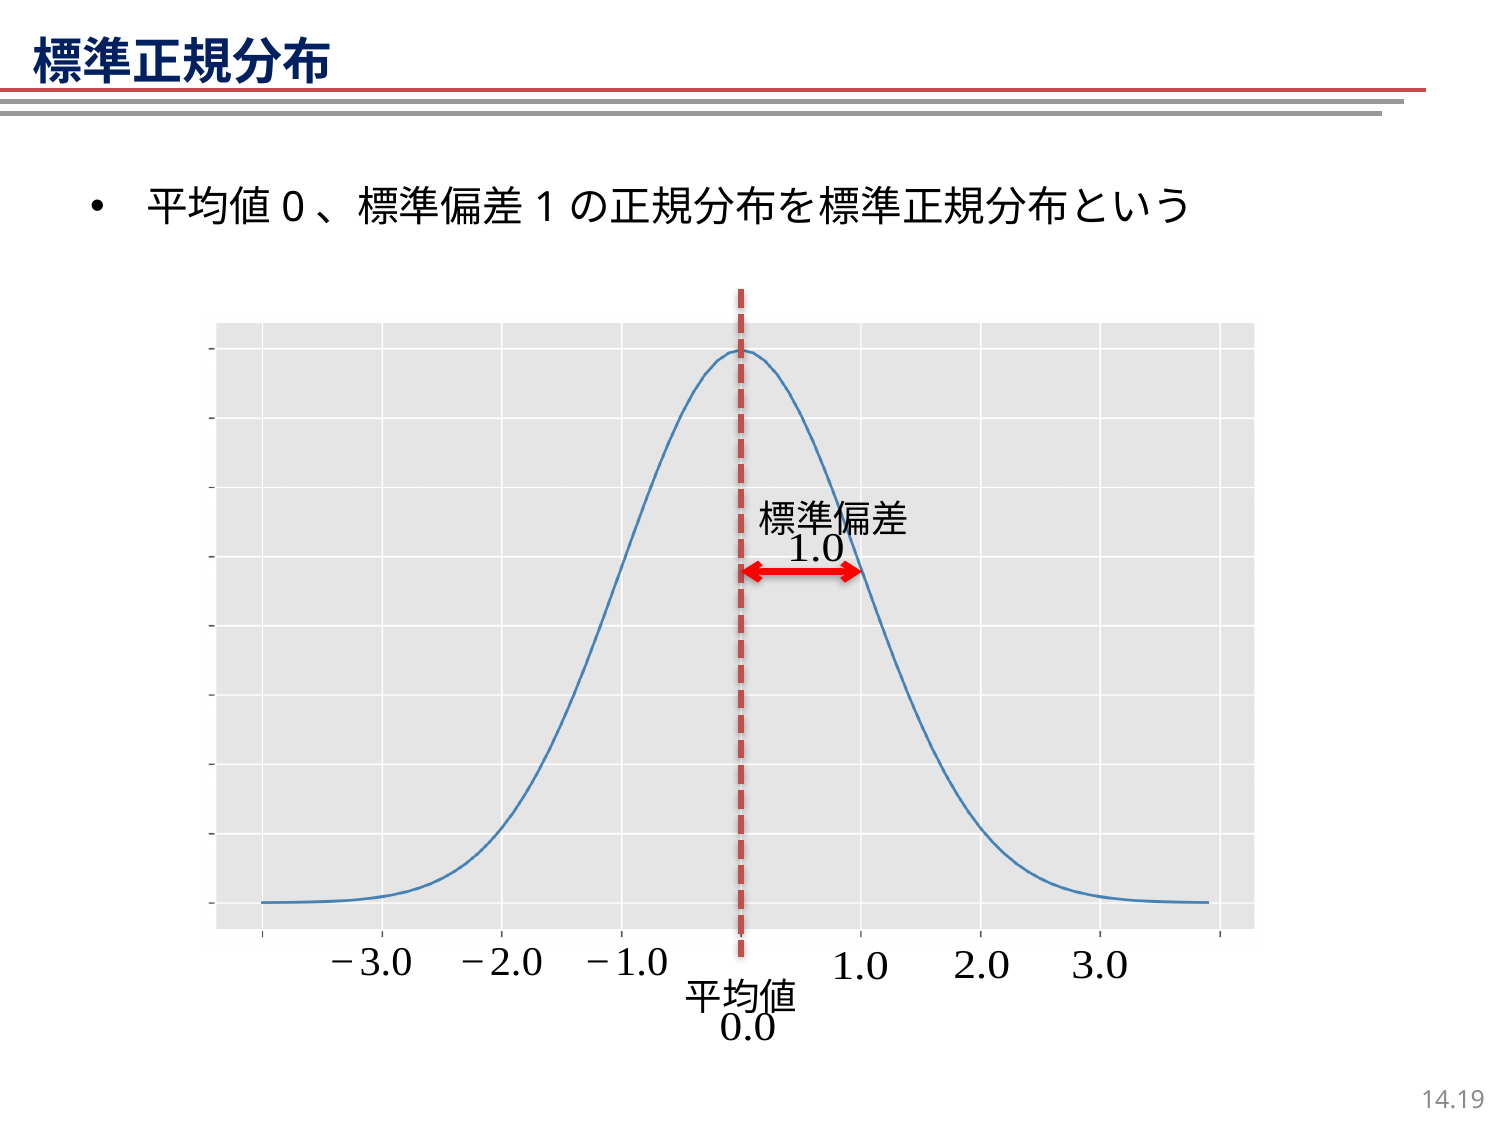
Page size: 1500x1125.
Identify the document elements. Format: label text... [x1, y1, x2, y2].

picture [195, 309, 740, 950]
picture [742, 309, 1268, 950]
text_box 平均値 [669, 965, 812, 1026]
text_box 標準正規分布 [17, 21, 1459, 151]
slide_number 18 [1381, 1065, 1500, 1125]
list 平均値0、標準偏差1の正規分布を標準正規分布という [75, 172, 1425, 916]
